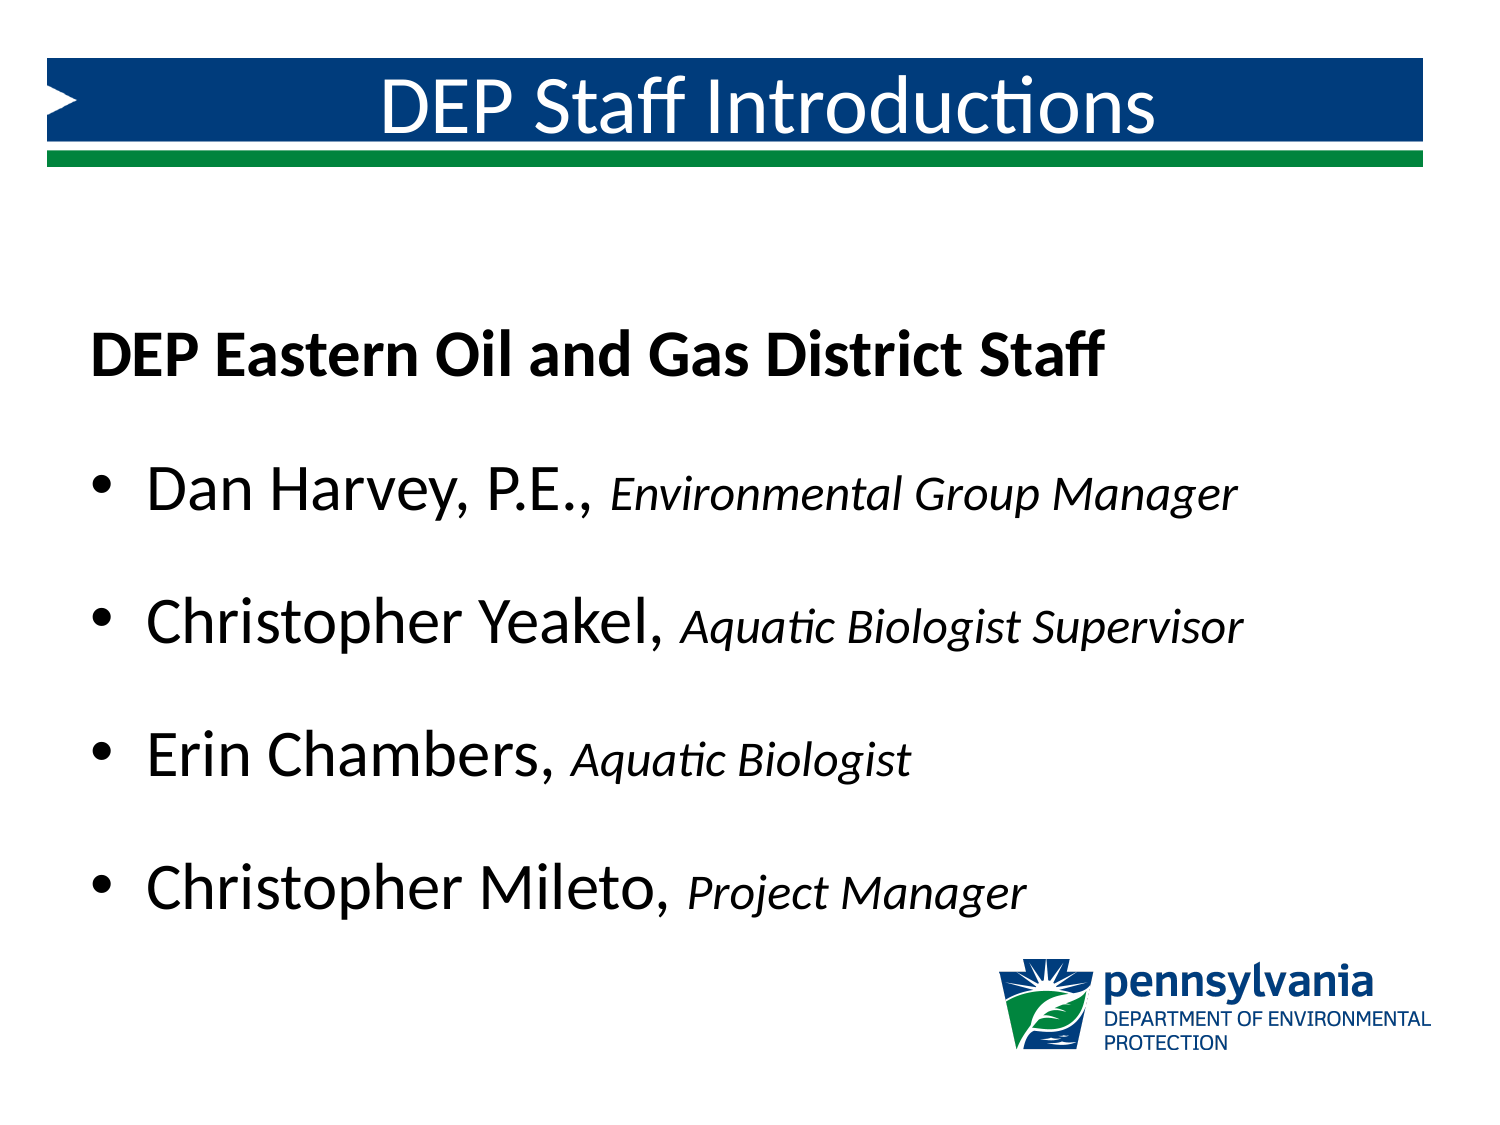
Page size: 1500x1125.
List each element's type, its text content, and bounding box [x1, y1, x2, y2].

list DEP Eastern Oil and Gas District Staff Dan Harvey, P.E., Environmental Group Manager Christopher Yeakel, Aquatic Biologist Supervisor Erin Chambers, Aquatic Biologist Christopher Mileto, Project Manager [75, 262, 1425, 1005]
picture [999, 958, 1431, 1051]
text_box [47, 58, 1423, 167]
